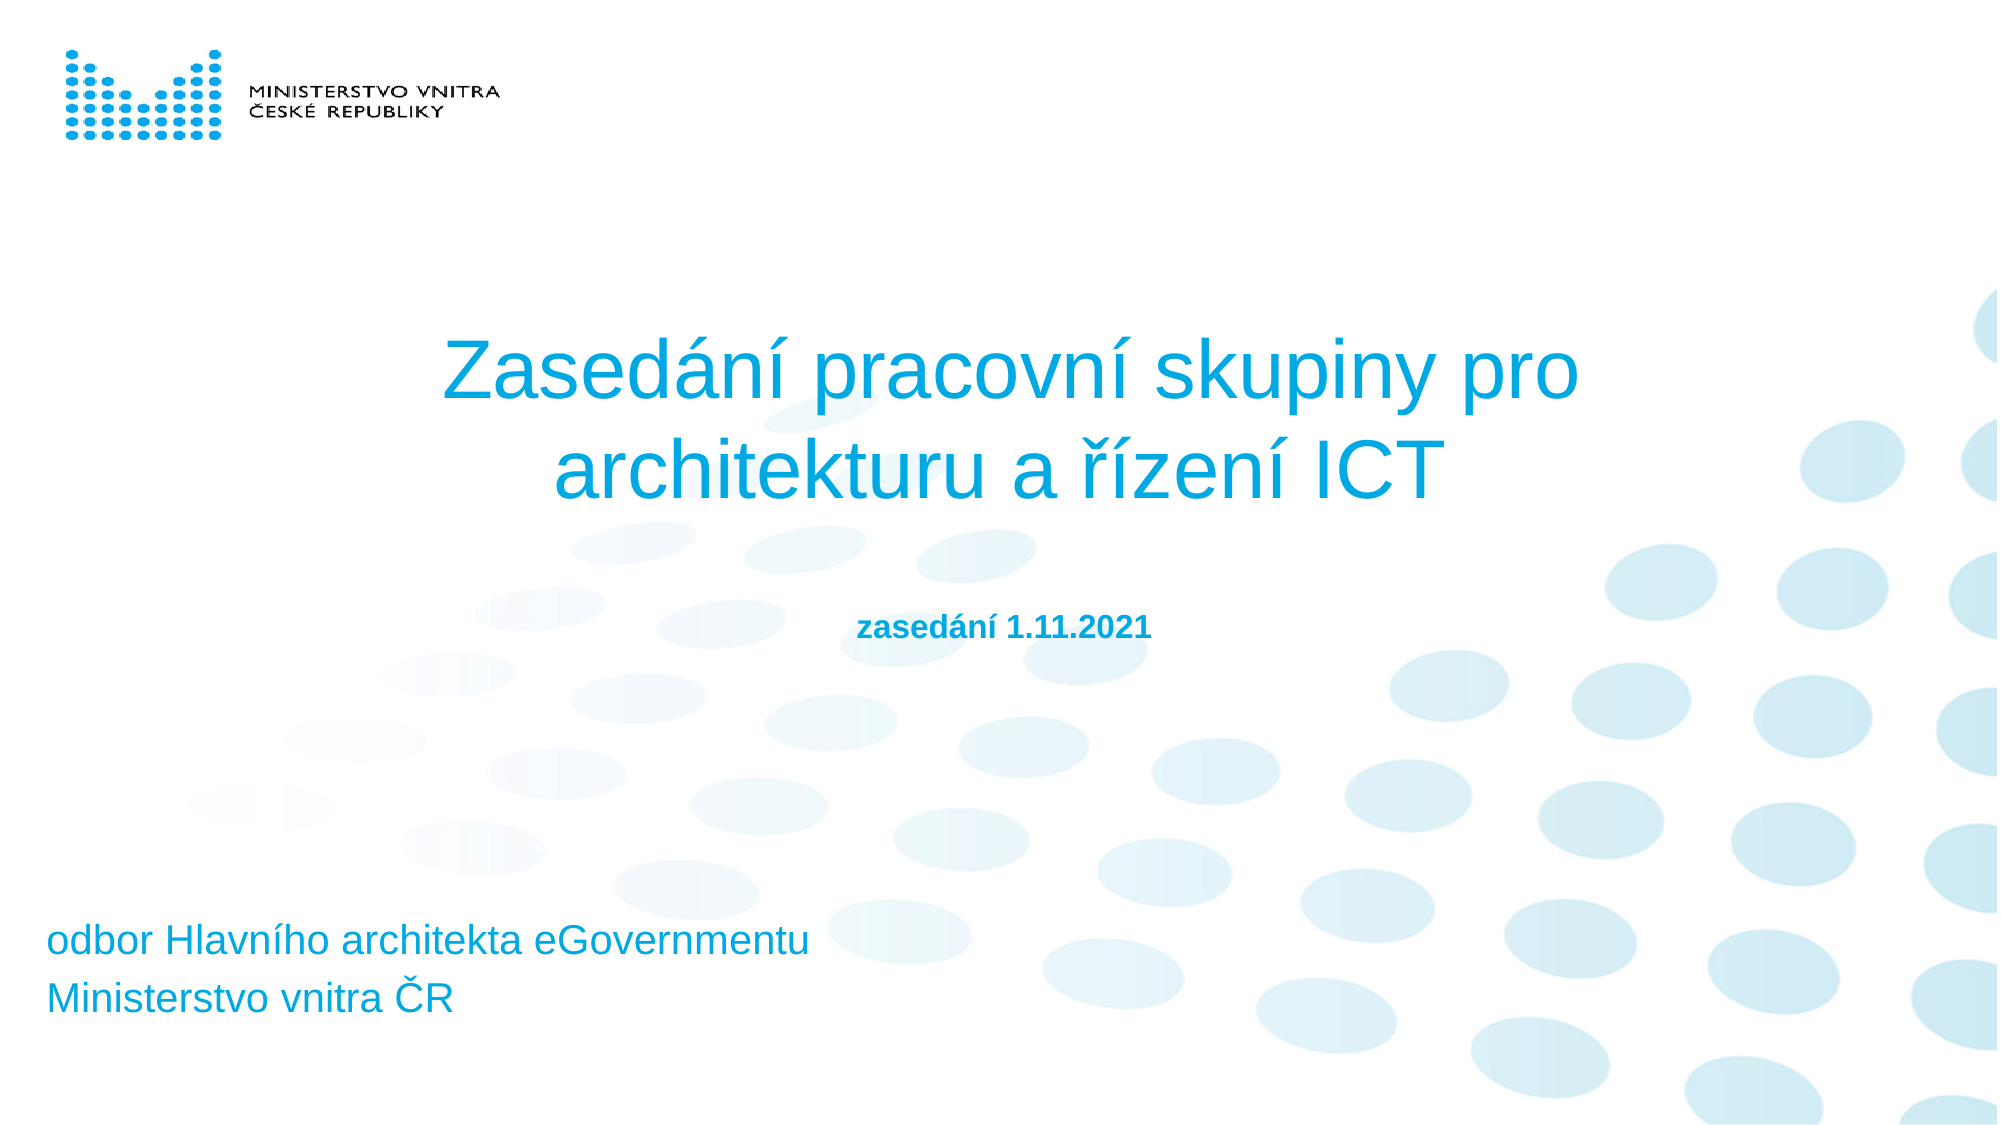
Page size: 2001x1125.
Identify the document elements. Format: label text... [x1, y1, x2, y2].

picture [0, 0, 2000, 1125]
text_box Zasedání pracovní skupiny pro architekturu a řízení ICT zasedání 1.11.2021 [208, 208, 1792, 653]
subtitle odbor Hlavního architekta eGovernmentu Ministerstvo vnitra ČR [31, 905, 1432, 1094]
